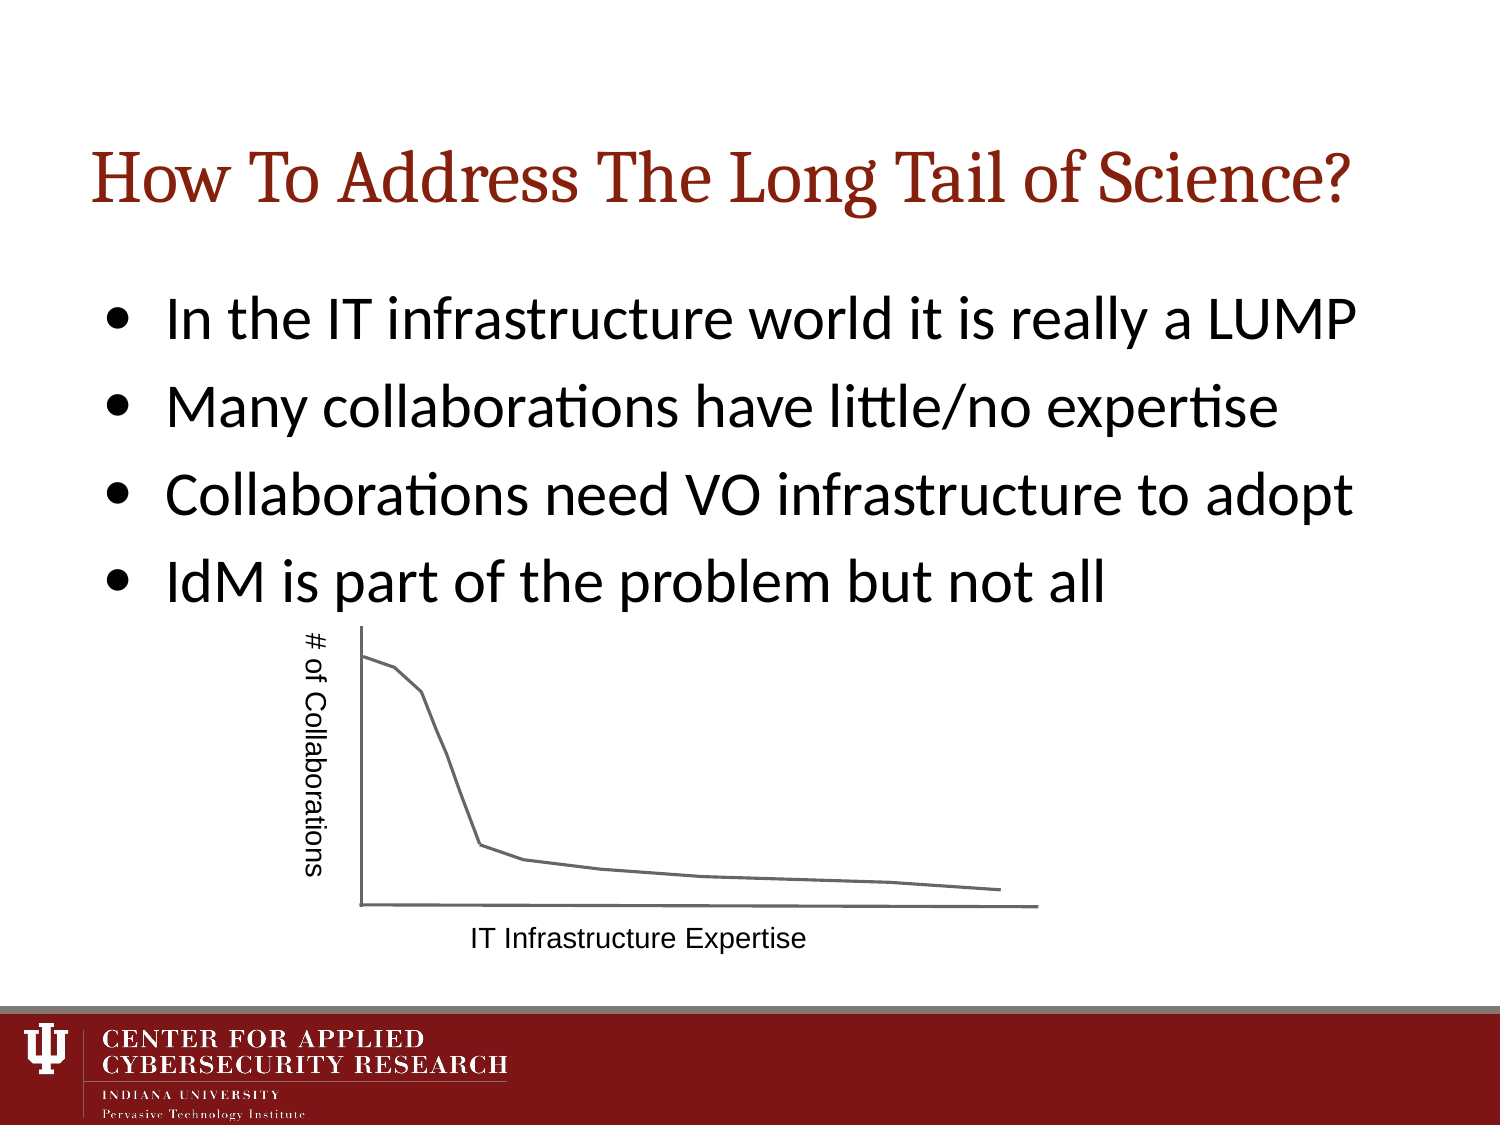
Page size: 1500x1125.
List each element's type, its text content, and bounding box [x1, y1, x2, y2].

text_box [365, 657, 480, 844]
title How To Address The Long Tail of Science? [75, 45, 1441, 233]
text_box [479, 844, 1001, 890]
text_box IT Infrastructure Expertise [455, 916, 907, 967]
picture [24, 1023, 507, 1121]
text_box # of Collaborations [257, 618, 350, 915]
list In the IT infrastructure world it is really a LUMP Many collaborations have little/no expertise Collaborations need VO infrastructure to adopt IdM is part of the problem but not all [75, 262, 1425, 1078]
